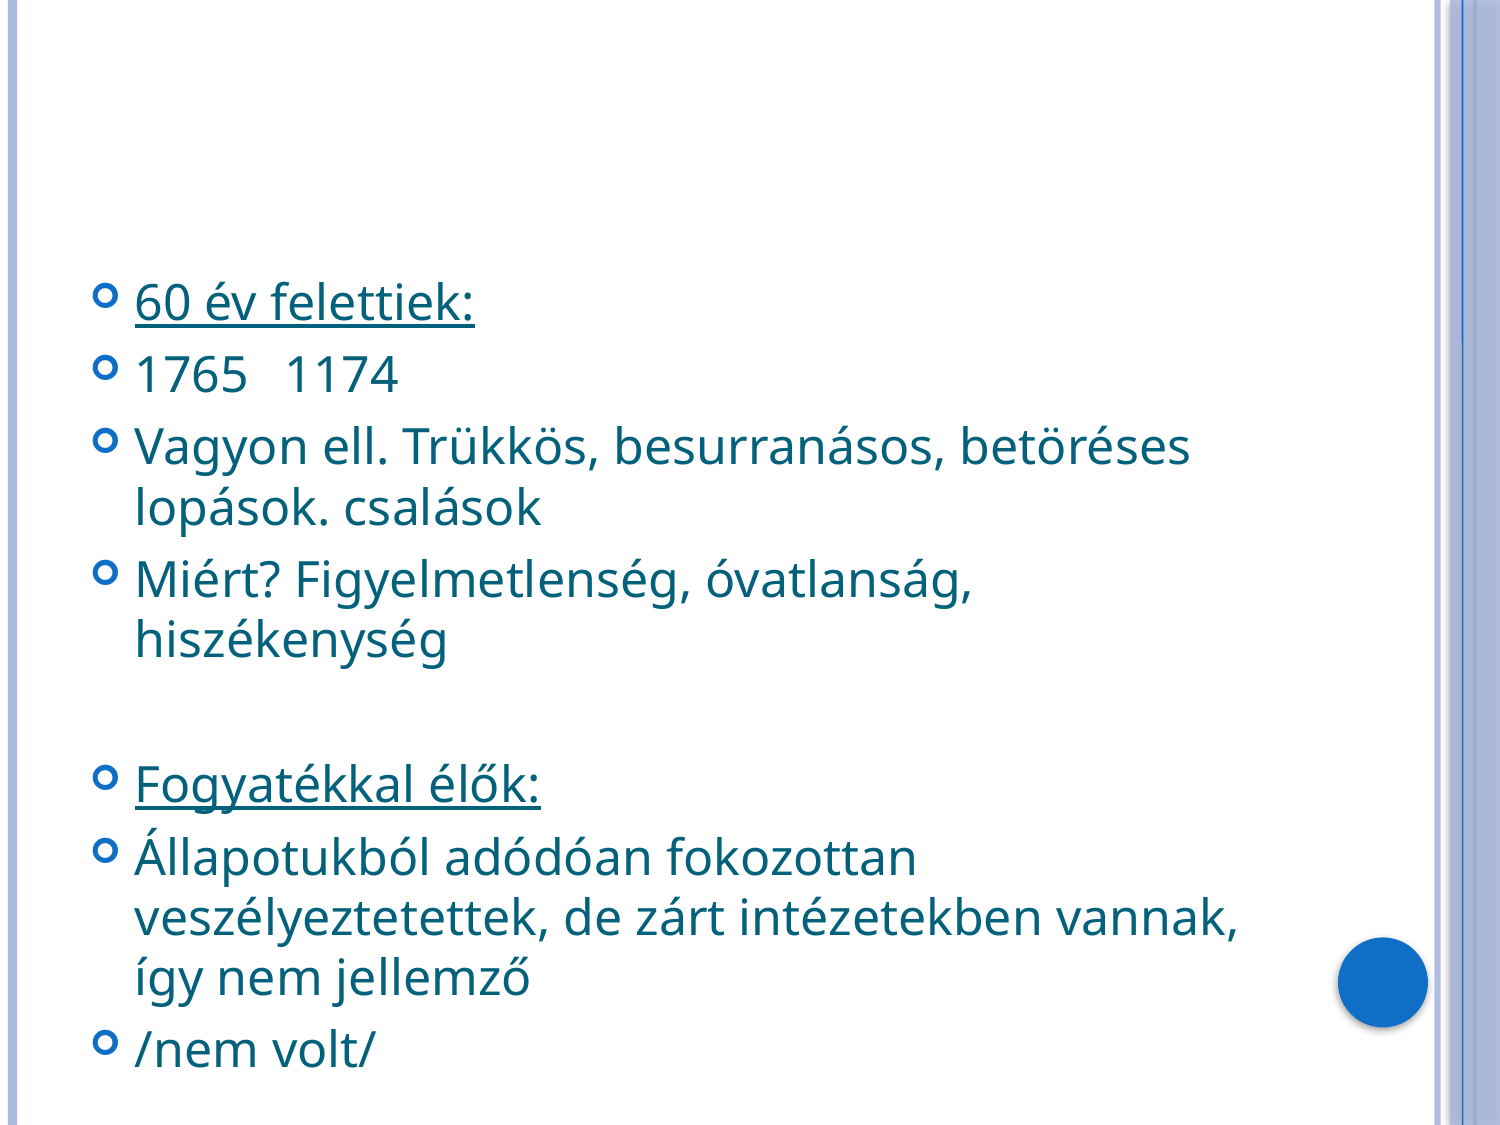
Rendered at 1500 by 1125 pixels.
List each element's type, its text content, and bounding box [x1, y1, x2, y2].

list 60 év felettiek: 1765 1174 Vagyon ell. Trükkös, besurranásos, betöréses lopások. csalások Miért? Figyelmetlenség, óvatlanság, hiszékenység Fogyatékkal élők: Állapotukból adódóan fokozottan veszélyeztetettek, de zárt intézetekben vannak, így nem jellemző /nem volt/ [75, 262, 1300, 1062]
